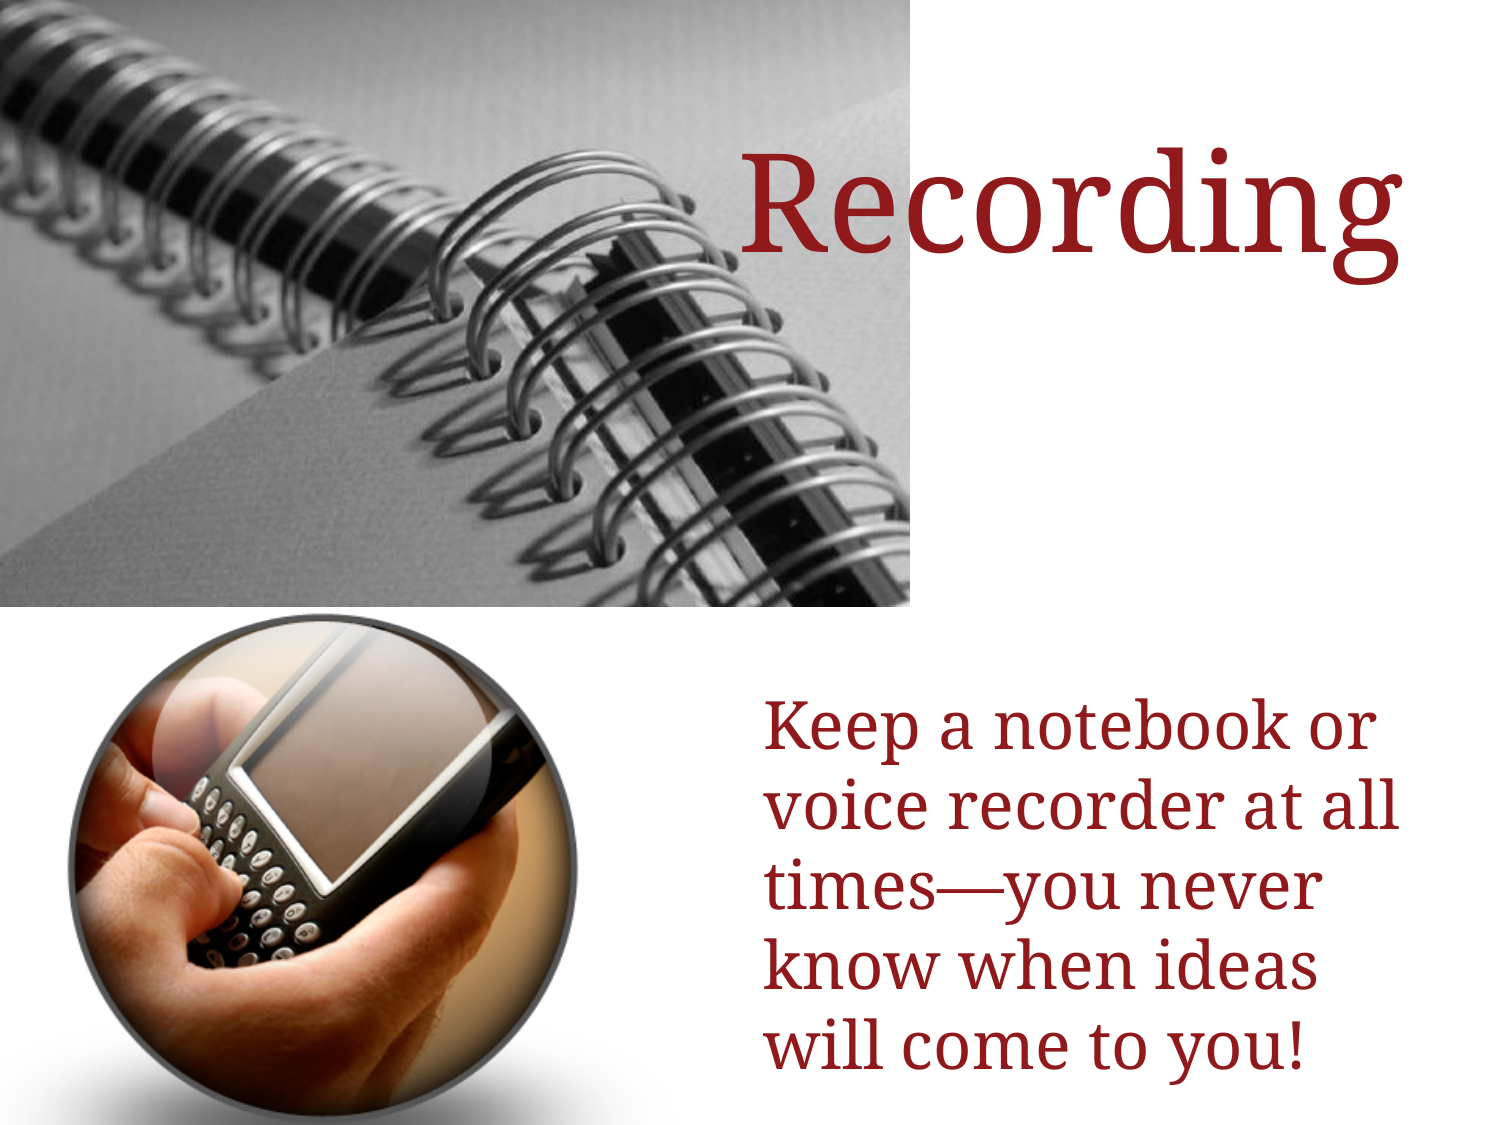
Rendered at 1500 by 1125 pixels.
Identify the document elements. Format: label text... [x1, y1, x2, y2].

text_box Keep a notebook or voice recorder at all times—you never know when ideas will come to you! [748, 595, 1454, 1091]
picture [0, 0, 910, 1125]
text_box Recording [913, 107, 1472, 288]
